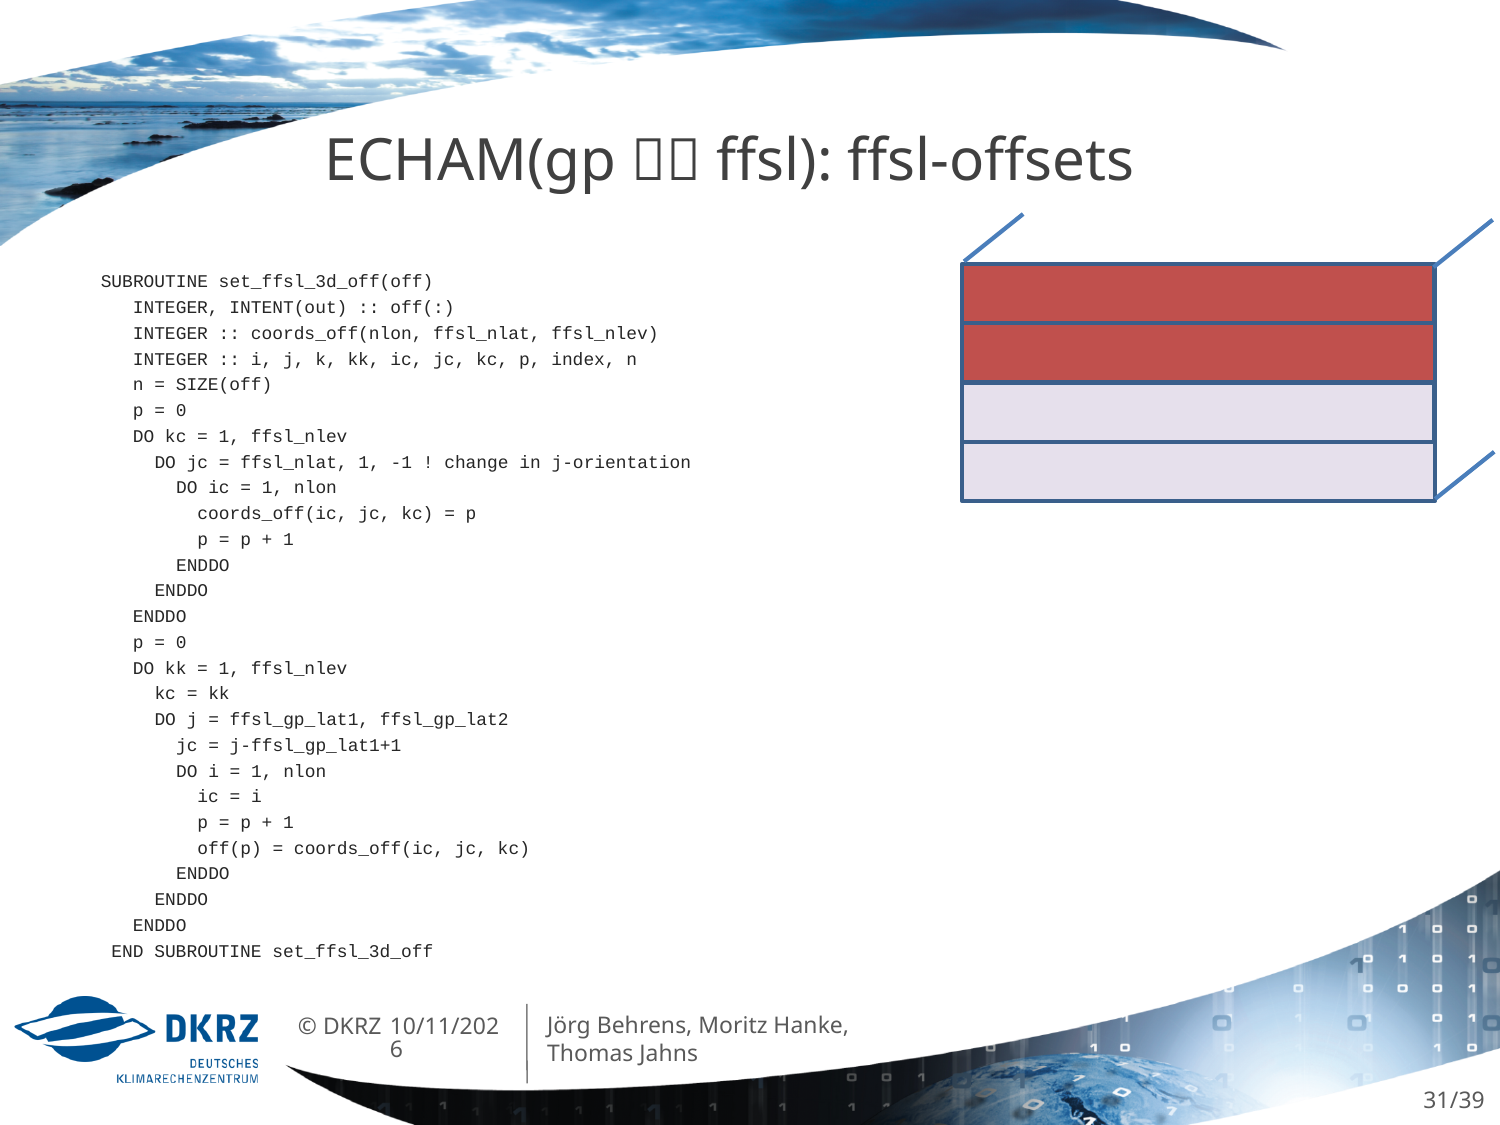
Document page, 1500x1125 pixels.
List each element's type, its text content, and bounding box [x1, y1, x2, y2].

text_box [960, 321, 1437, 381]
picture [14, 996, 258, 1083]
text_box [1434, 451, 1495, 500]
title ECHAM(gp  ffsl): ffsl-offsets [88, 70, 1372, 244]
footer Jörg Behrens, Moritz Hanke, Thomas Jahns [532, 1003, 884, 1082]
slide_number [375, 1004, 528, 1052]
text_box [1433, 219, 1493, 268]
text_box [960, 381, 1437, 441]
slide_number 31 [1333, 1078, 1465, 1125]
picture [285, 867, 1500, 1125]
text_box [960, 440, 1437, 503]
list SUBROUTINE set_ffsl_3d_off(off) INTEGER, INTENT(out) :: off(:) INTEGER :: coords_off(nlon, ffsl_nlat, ffsl_nlev) INTEGER :: i, j, k, kk, ic, jc, kc, p, index, n n = SIZE(off) p = 0 DO kc = 1, ffsl_nlev DO jc = ffsl_nlat, 1, -1 ! change in j-orientation DO ic = 1, nlon coords_off(ic, jc, kc) = p p = p + 1 ENDDO ENDDO ENDDO p = 0 DO kk = 1, ffsl_nlev kc = kk DO j = ffsl_gp_lat1, ffsl_gp_lat2 jc = j-ffsl_gp_lat1+1 DO i = 1, nlon ic = i p = p + 1 off(p) = coords_off(ic, jc, kc) ENDDO ENDDO ENDDO END SUBROUTINE set_ffsl_3d_off [74, 210, 1426, 985]
text_box [960, 262, 1437, 321]
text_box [963, 213, 1024, 262]
picture [0, 0, 1288, 246]
